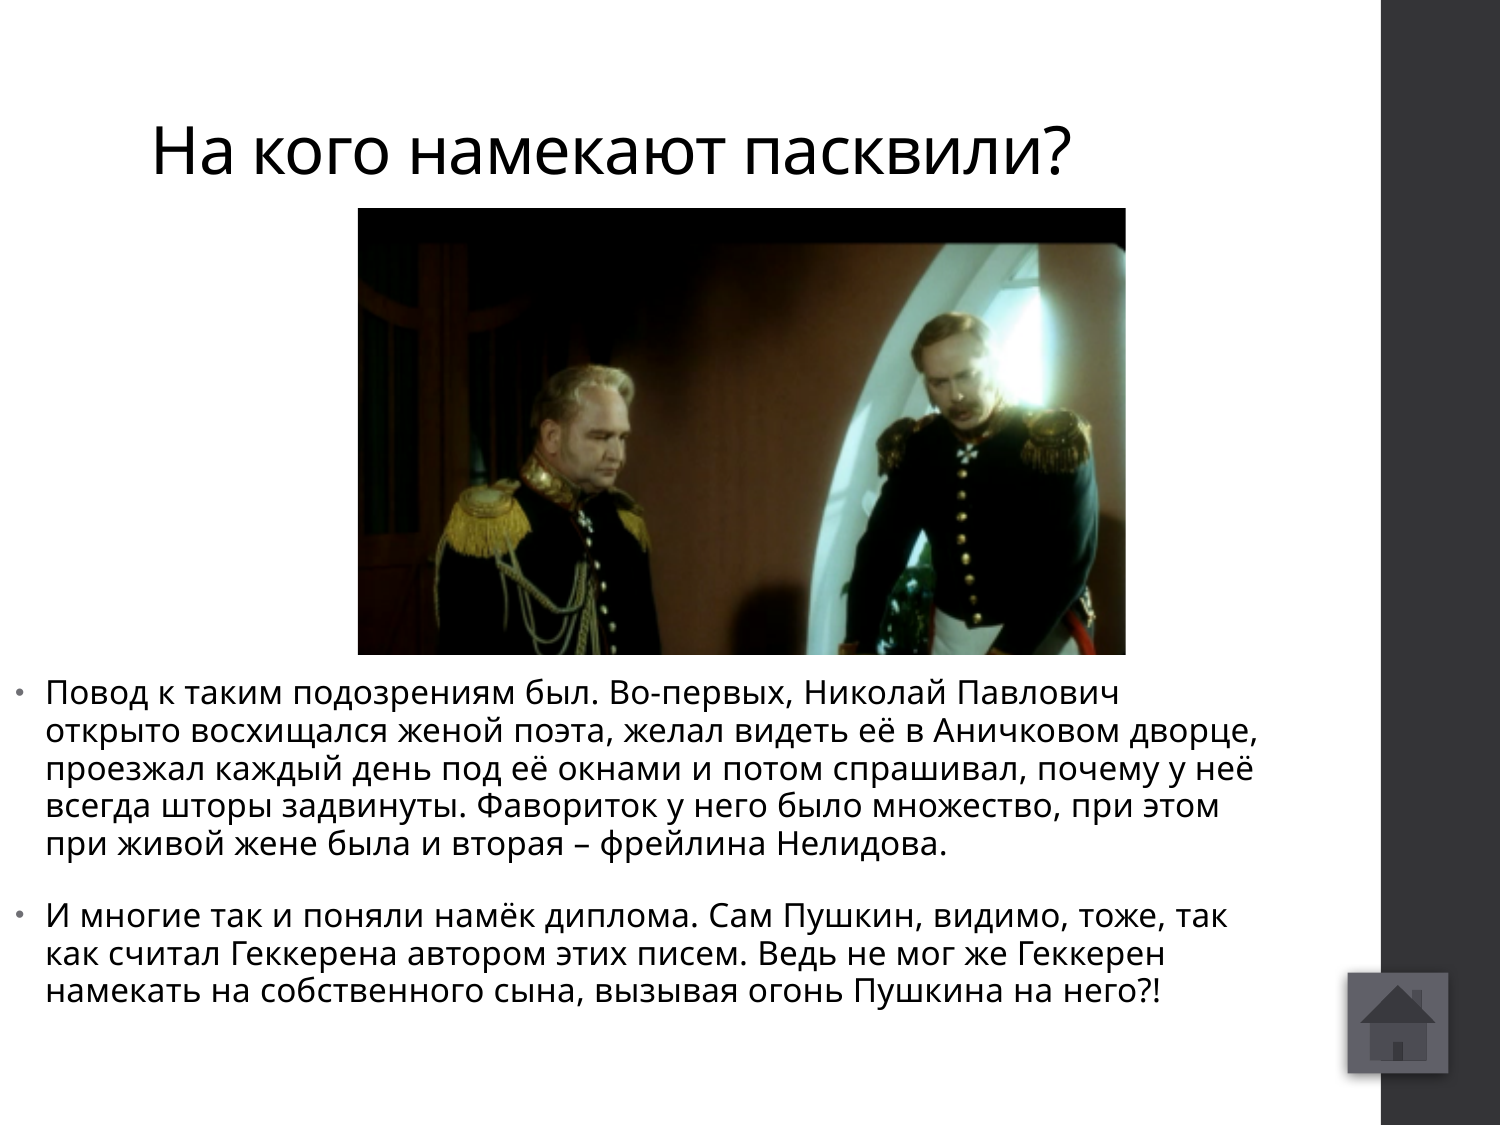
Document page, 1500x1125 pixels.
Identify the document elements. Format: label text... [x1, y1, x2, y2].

list Повод к таким подозрениям был. Во-первых, Николай Павлович открыто восхищался женой поэта, желал видеть её в Аничковом дворце, проезжал каждый день под её окнами и потом спрашивал, почему у неё всегда шторы задвинуты. Фавориток у него было множество, при этом при живой жене была и вторая – фрейлина Нелидова. И многие так и поняли намёк диплома. Сам Пушкин, видимо, тоже, так как считал Геккерена автором этих писем. Ведь не мог же Геккерен намекать на собственного сына, вызывая огонь Пушкина на него?! [0, 666, 1282, 1106]
title На кого намекают пасквили? [135, 60, 1348, 197]
text_box [1347, 972, 1449, 1074]
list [357, 208, 1126, 655]
